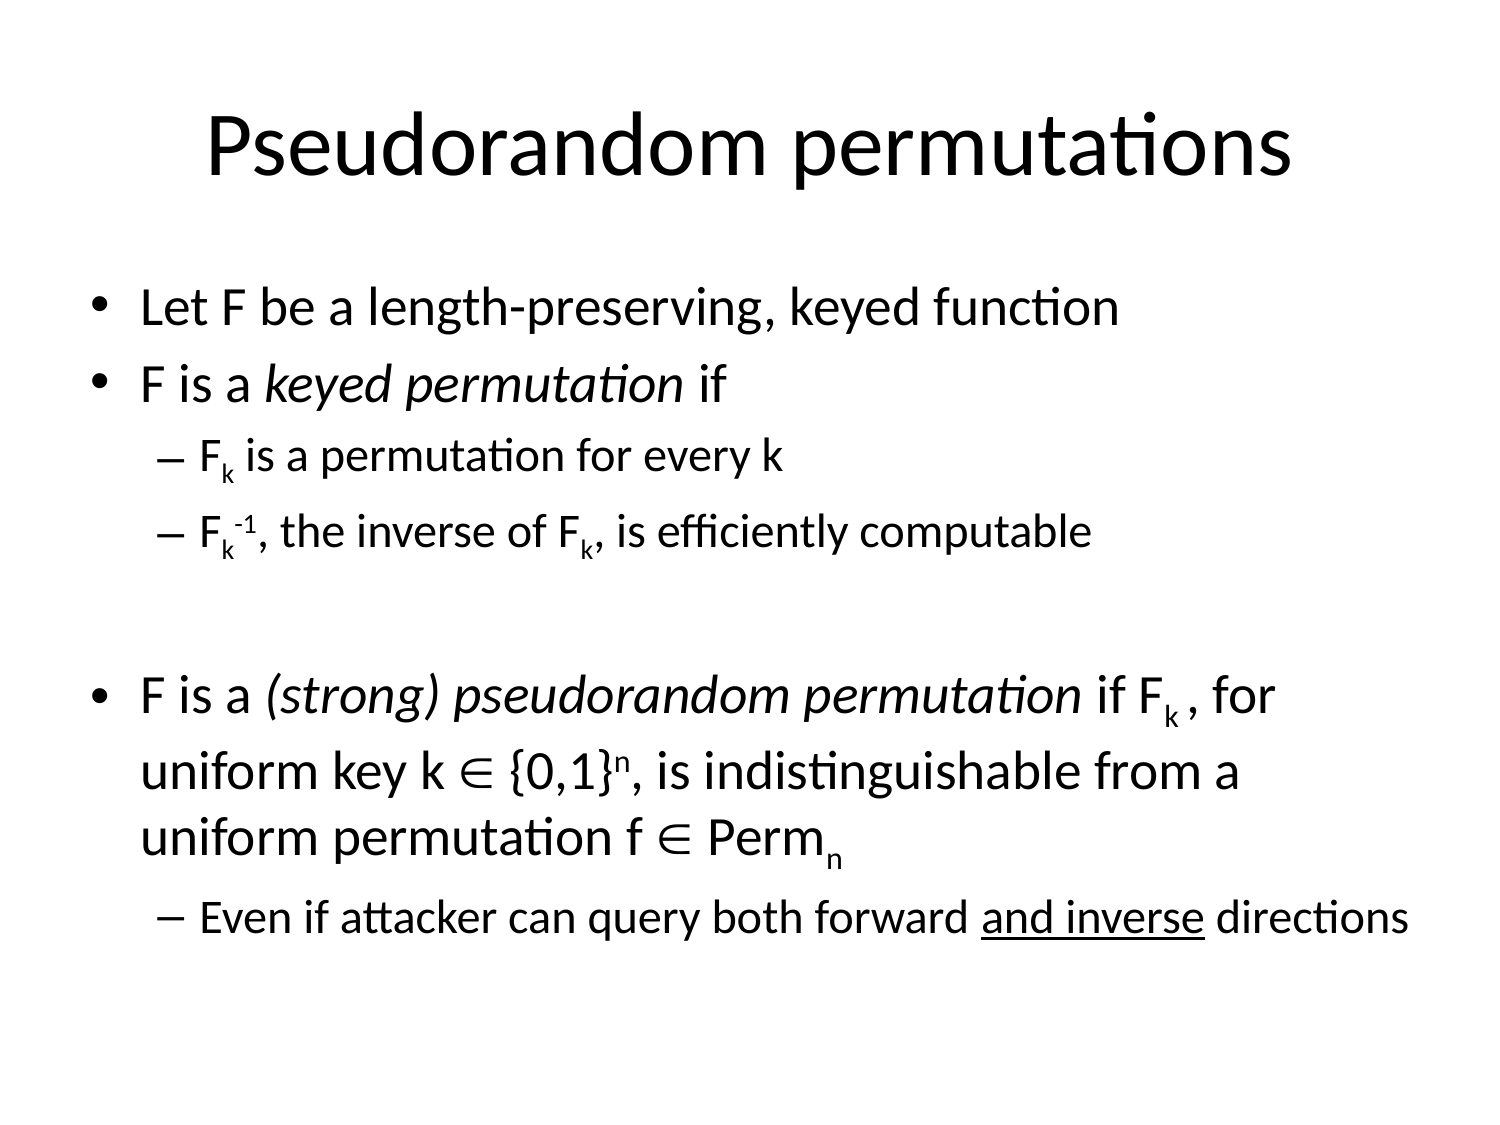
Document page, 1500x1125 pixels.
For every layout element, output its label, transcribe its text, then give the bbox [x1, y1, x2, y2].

list Let F be a length-preserving, keyed function F is a keyed permutation if Fk is a permutation for every k Fk-1, the inverse of Fk, is efficiently computable F is a (strong) pseudorandom permutation if Fk , for uniform key k  {0,1}n, is indistinguishable from a uniform permutation f  Permn Even if attacker can query both forward and inverse directions [75, 262, 1425, 1005]
title Pseudorandom permutations [75, 45, 1425, 233]
